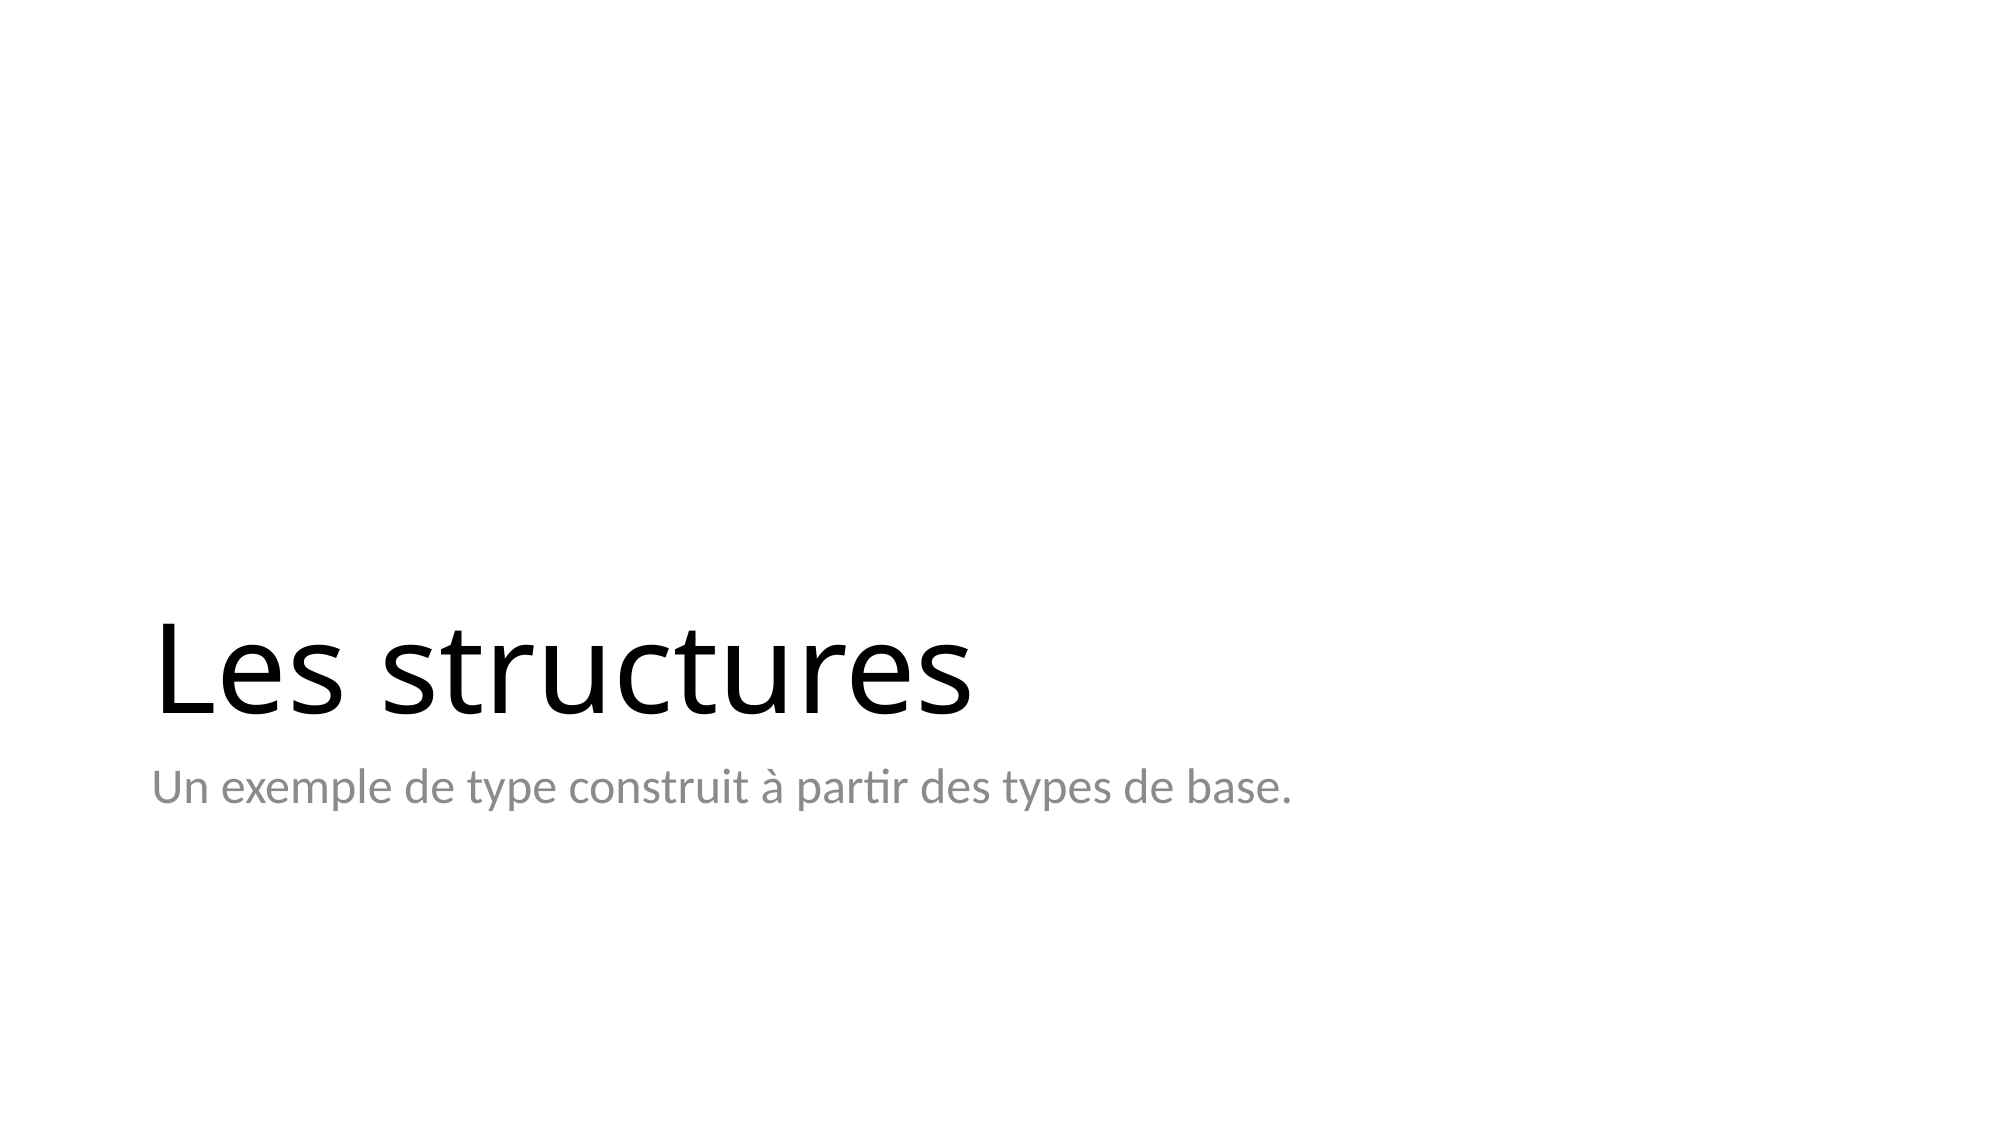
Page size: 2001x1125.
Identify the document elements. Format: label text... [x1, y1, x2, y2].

title Les structures [136, 280, 1862, 749]
list Un exemple de type construit à partir des types de base. [136, 752, 1862, 999]
